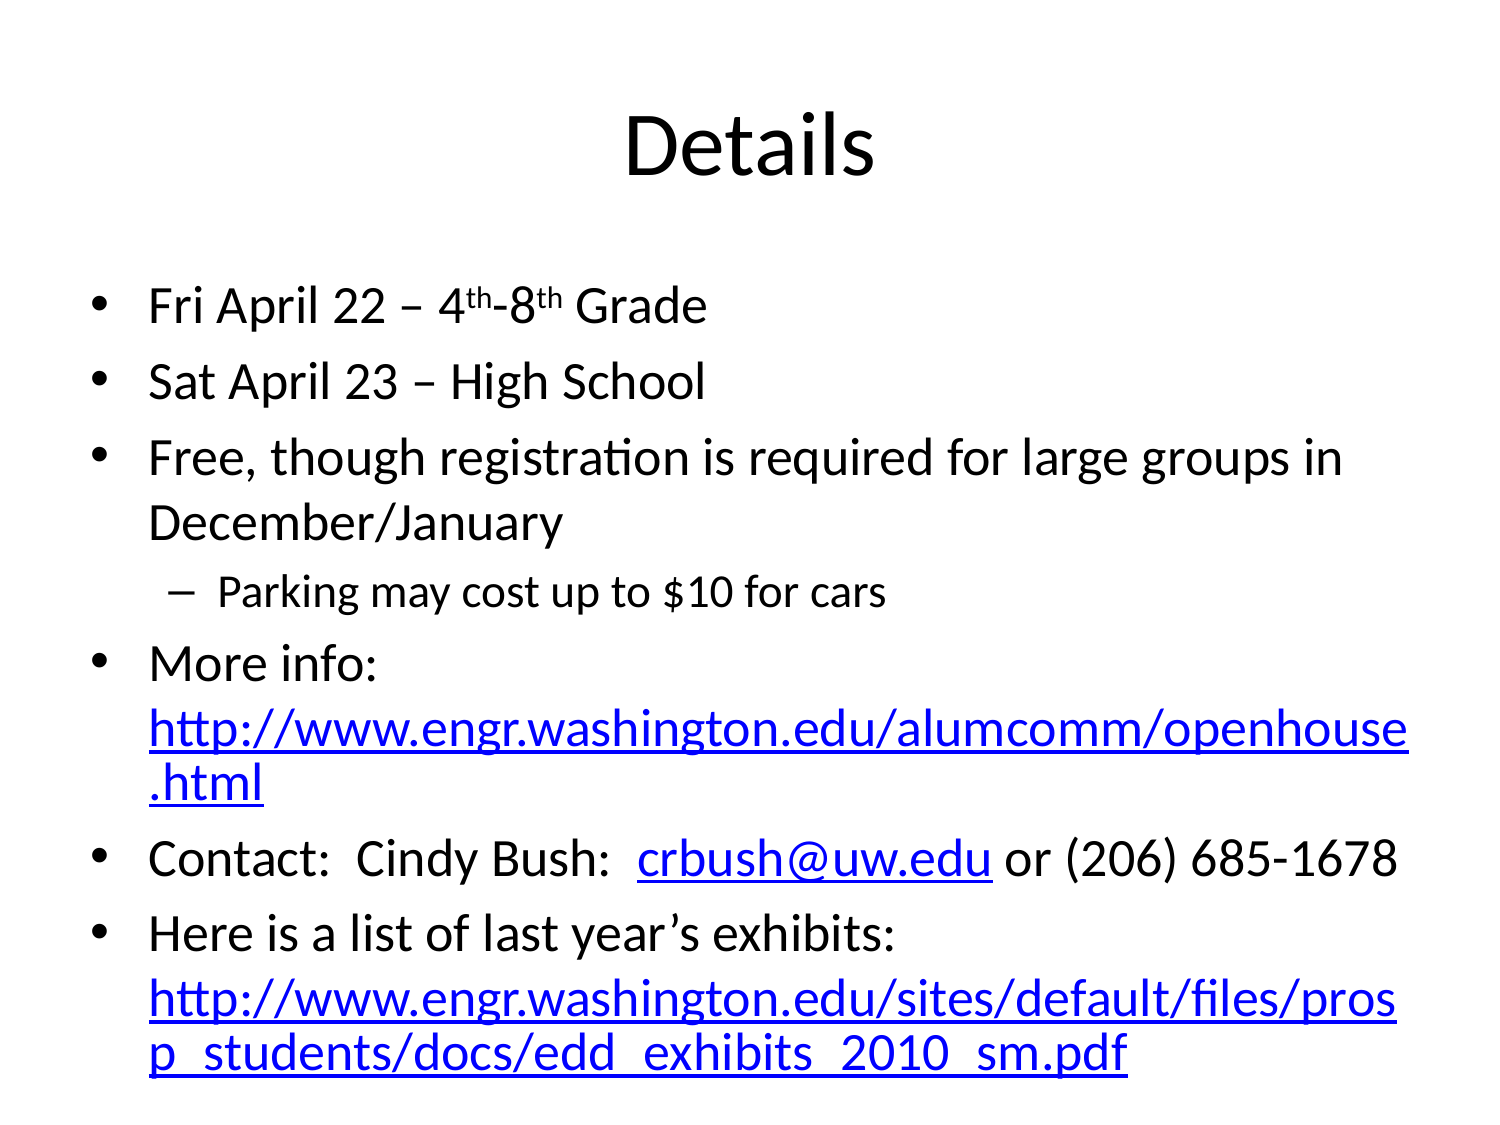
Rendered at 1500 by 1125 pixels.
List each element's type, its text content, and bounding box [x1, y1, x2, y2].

title Details [75, 45, 1425, 233]
list Fri April 22 – 4th-8th Grade Sat April 23 – High School Free, though registration is required for large groups in December/January Parking may cost up to $10 for cars More info: http://www.engr.washington.edu/alumcomm/openhouse.html Contact: Cindy Bush: crbush@uw.edu or (206) 685-1678 Here is a list of last year’s exhibits: http://www.engr.washington.edu/sites/default/files/prosp_students/docs/edd_exhibits_2010_sm.pdf [75, 262, 1425, 1005]
